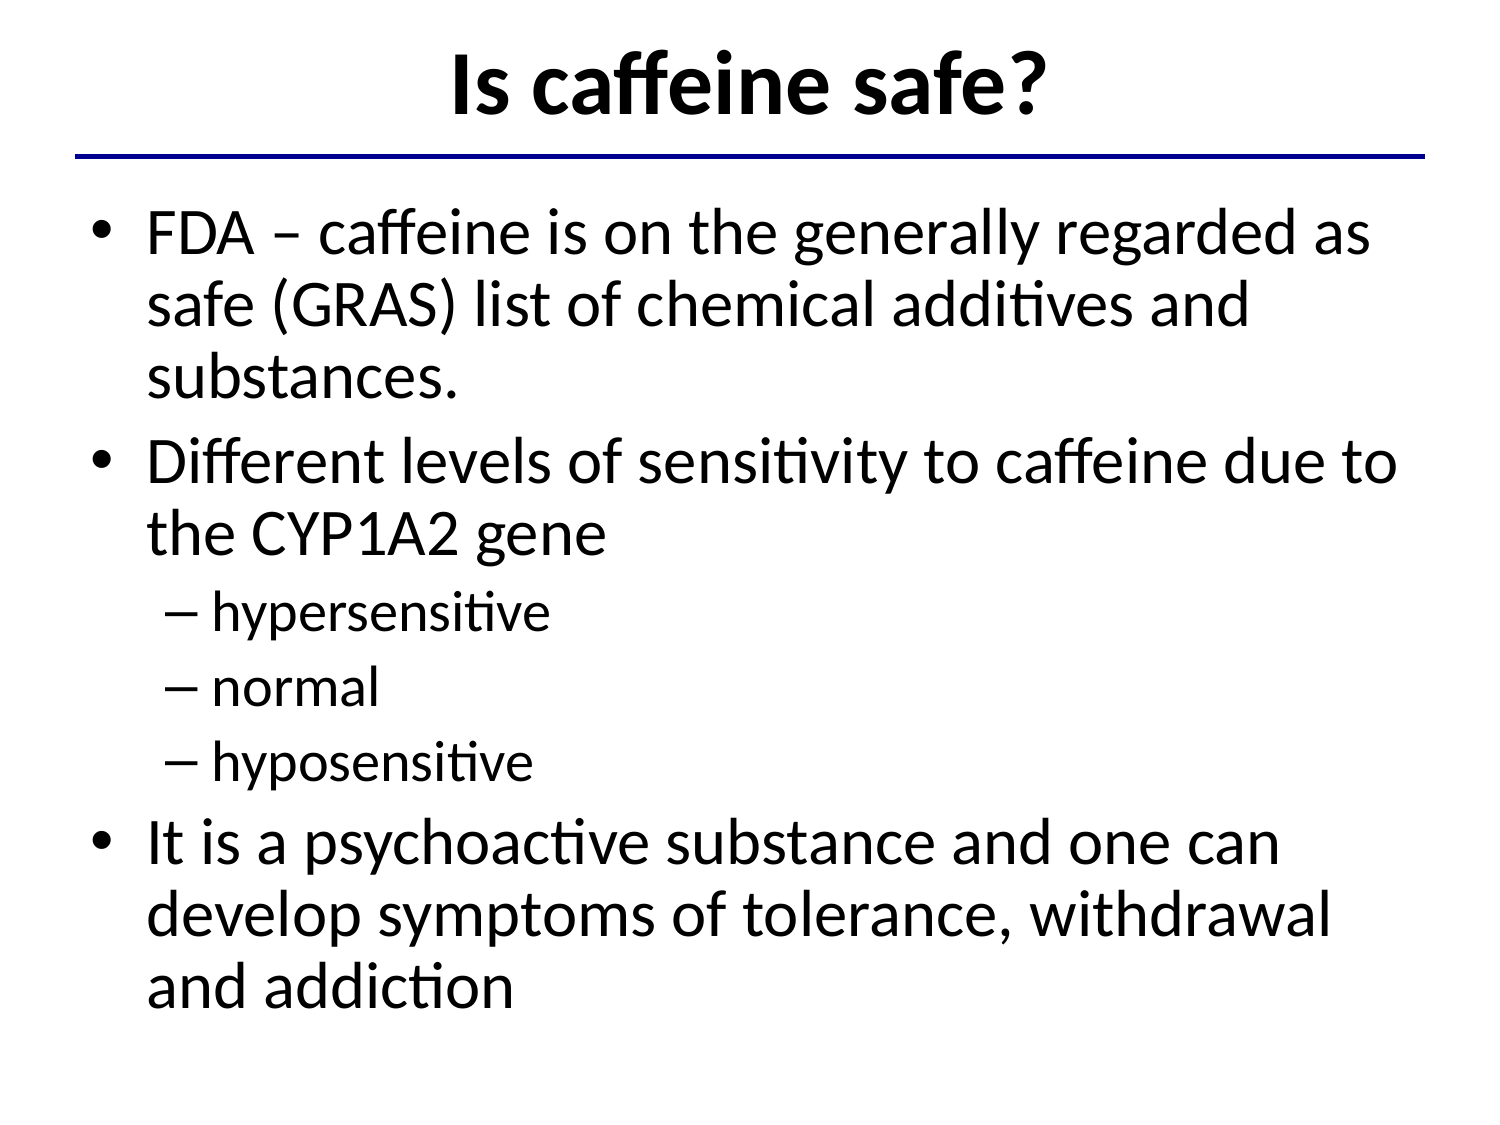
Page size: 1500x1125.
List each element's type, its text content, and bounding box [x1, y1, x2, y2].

title Is caffeine safe? [75, 12, 1425, 143]
list FDA – caffeine is on the generally regarded as safe (GRAS) list of chemical additives and substances. Different levels of sensitivity to caffeine due to the CYP1A2 gene hypersensitive normal hyposensitive It is a psychoactive substance and one can develop symptoms of tolerance, withdrawal and addiction [75, 189, 1425, 1044]
